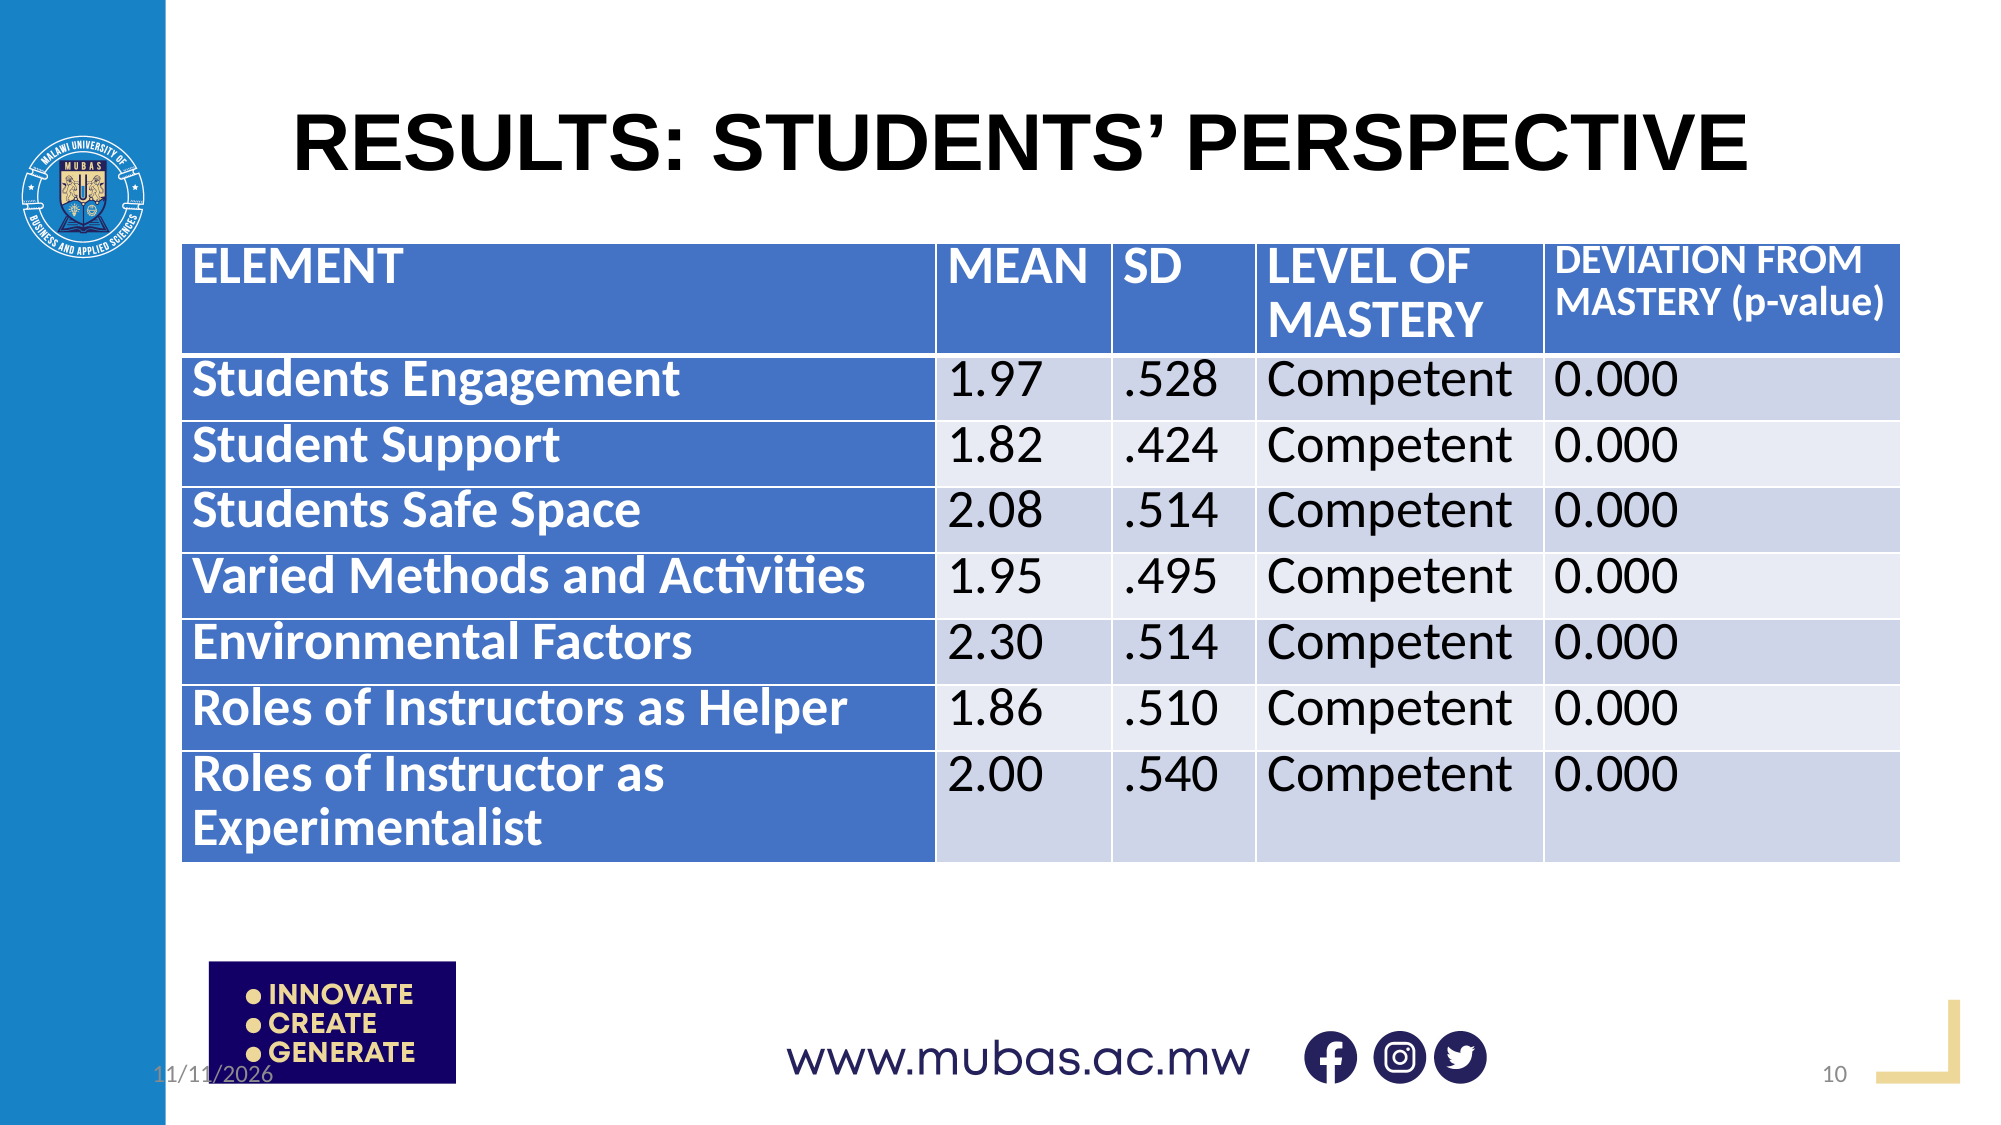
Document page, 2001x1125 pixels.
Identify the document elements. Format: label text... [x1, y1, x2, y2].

table_cell 1.82 [937, 422, 1111, 486]
table_cell Competent [1257, 554, 1543, 618]
table_cell 0.000 [1545, 620, 1900, 684]
table_cell .424 [1113, 422, 1255, 486]
table_cell .540 [1113, 752, 1255, 862]
table_cell Students Safe Space [182, 488, 935, 552]
table_cell 0.000 [1545, 752, 1900, 862]
table_cell Competent [1257, 422, 1543, 486]
table_header MEAN [937, 244, 1111, 353]
table_header ELEMENT [182, 244, 935, 353]
table_header DEVIATION FROM MASTERY (p-value) [1545, 244, 1900, 353]
table_cell Roles of Instructor as Experimentalist [182, 752, 935, 862]
table_cell Students Engagement [182, 358, 935, 420]
table_cell Competent [1257, 686, 1543, 750]
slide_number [137, 1042, 588, 1103]
slide_number 10 [1412, 1042, 1863, 1103]
table_cell 0.000 [1545, 358, 1900, 420]
table_cell 1.97 [937, 358, 1111, 420]
table_cell .514 [1113, 620, 1255, 684]
table_cell Competent [1257, 358, 1543, 420]
table_cell .495 [1113, 554, 1255, 618]
table_cell 2.00 [937, 752, 1111, 862]
title RESULTS: STUDENTS’ PERSPECTIVE [180, 59, 1863, 229]
table_cell Environmental Factors [182, 620, 935, 684]
table_cell 0.000 [1545, 488, 1900, 552]
table_cell 0.000 [1545, 686, 1900, 750]
table_cell Roles of Instructors as Helper [182, 686, 935, 750]
table_cell Competent [1257, 620, 1543, 684]
list [180, 864, 1863, 1014]
table_cell 2.08 [937, 488, 1111, 552]
table_cell 2.30 [937, 620, 1111, 684]
picture [0, 0, 2001, 1125]
table_cell .528 [1113, 358, 1255, 420]
table_cell 0.000 [1545, 554, 1900, 618]
table_cell Varied Methods and Activities [182, 554, 935, 618]
table_header SD [1113, 244, 1255, 353]
table_cell 0.000 [1545, 422, 1900, 486]
table_cell .514 [1113, 488, 1255, 552]
table_cell 1.95 [937, 554, 1111, 618]
table_cell Student Support [182, 422, 935, 486]
table_cell .510 [1113, 686, 1255, 750]
table_cell Competent [1257, 752, 1543, 862]
table_header LEVEL OF MASTERY [1257, 244, 1543, 353]
table_cell 1.86 [937, 686, 1111, 750]
table_cell Competent [1257, 488, 1543, 552]
